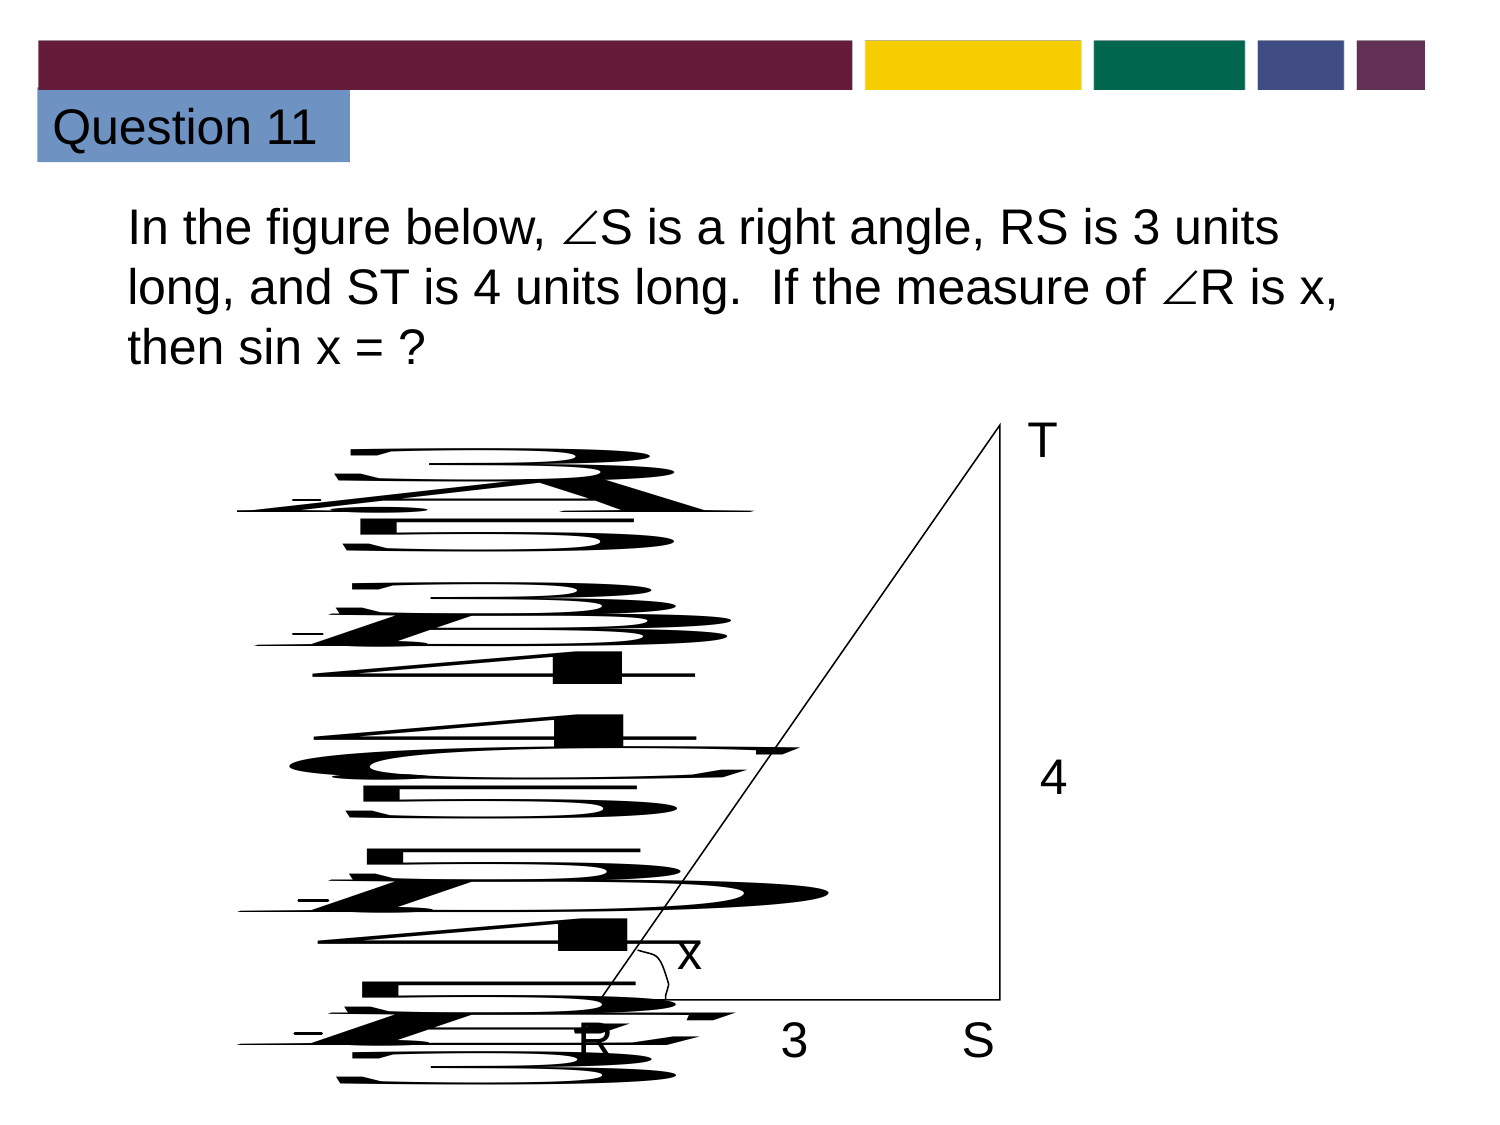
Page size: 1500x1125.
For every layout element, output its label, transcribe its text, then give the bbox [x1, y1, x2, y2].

text_box Question 11 [37, 98, 350, 163]
picture [24, 24, 1426, 90]
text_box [237, 374, 1500, 1094]
text_box In the figure below, S is a right angle, RS is 3 units long, and ST is 4 units long. If the measure of R is x, then sin x = ? [112, 187, 1363, 383]
